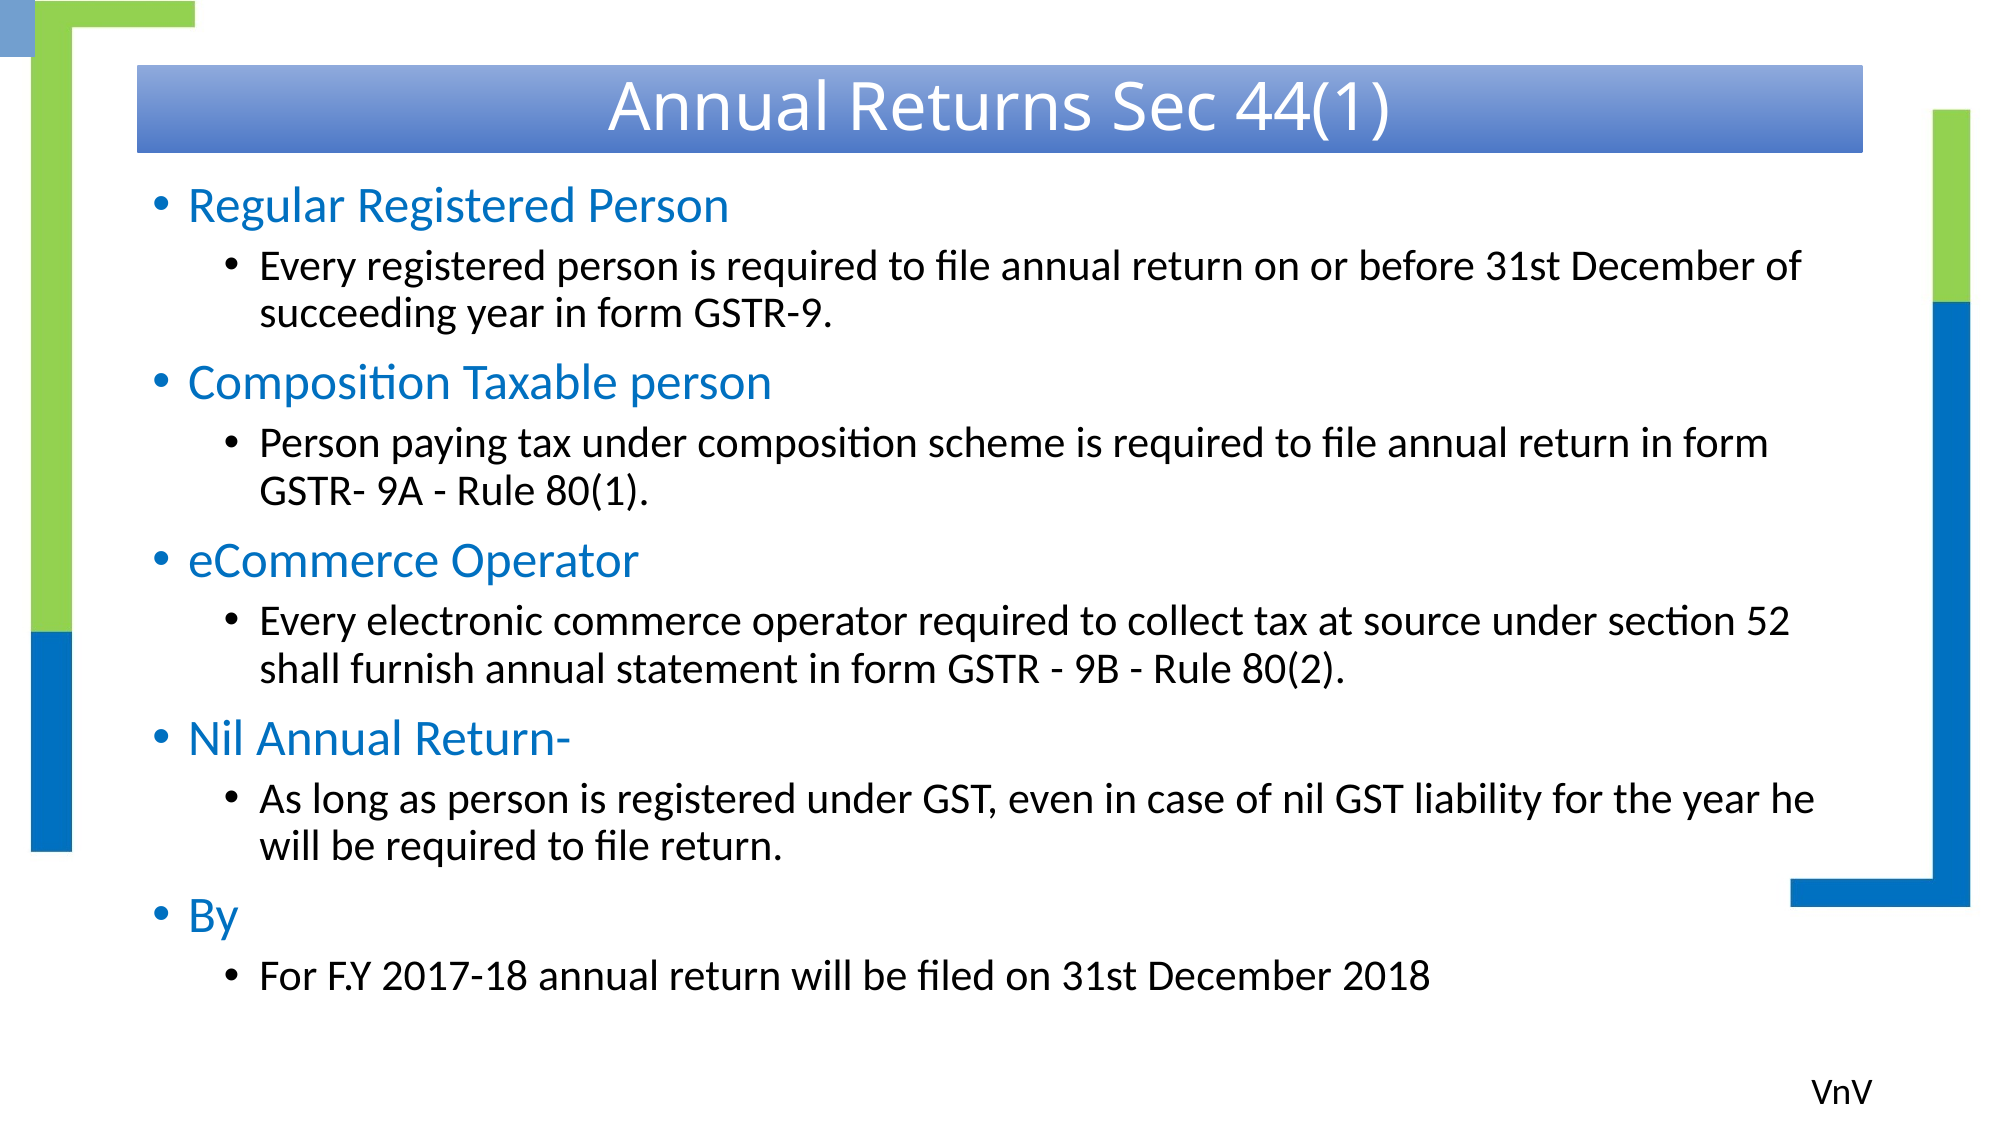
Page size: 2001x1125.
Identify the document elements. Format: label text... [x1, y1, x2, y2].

list Regular Registered Person Every registered person is required to file annual return on or before 31st December of succeeding year in form GSTR-9. Composition Taxable person Person paying tax under composition scheme is required to file annual return in form GSTR- 9A - Rule 80(1). eCommerce Operator Every electronic commerce operator required to collect tax at source under section 52 shall furnish annual statement in form GSTR - 9B - Rule 80(2). Nil Annual Return- As long as person is registered under GST, even in case of nil GST liability for the year he will be required to file return. By For F.Y 2017-18 annual return will be filed on 31st December 2018 [137, 170, 1863, 1014]
picture [0, 0, 2001, 1125]
title Annual Returns Sec 44(1) [137, 65, 1863, 153]
